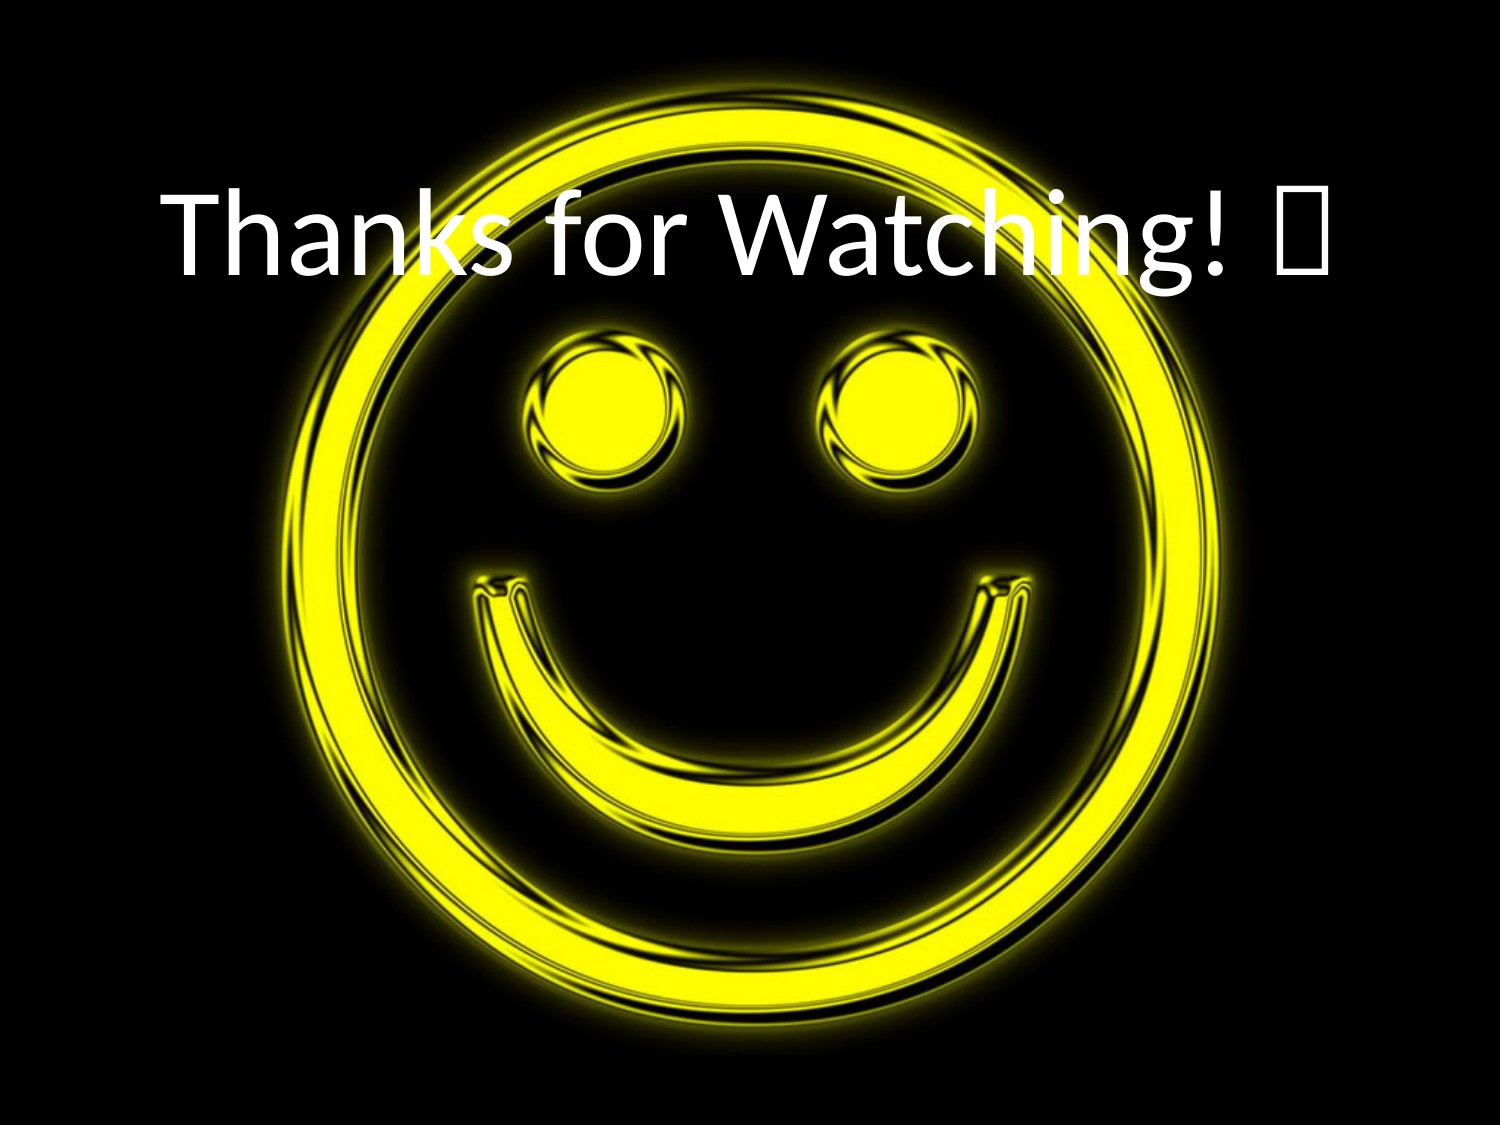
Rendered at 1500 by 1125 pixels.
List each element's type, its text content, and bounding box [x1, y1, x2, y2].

title Thanks for Watching!  [75, 87, 1425, 363]
picture [0, 0, 1500, 1125]
